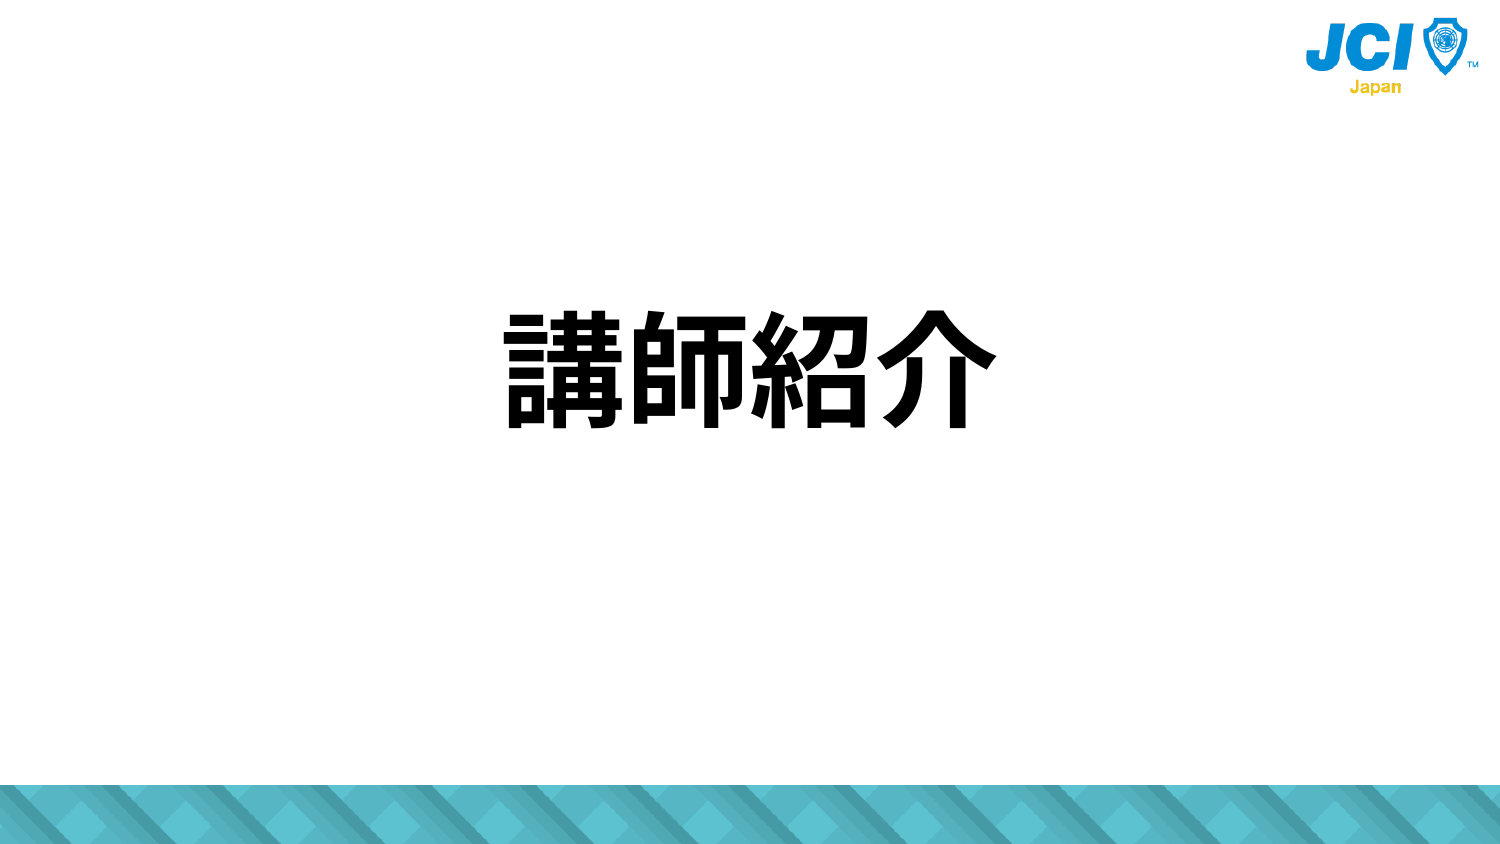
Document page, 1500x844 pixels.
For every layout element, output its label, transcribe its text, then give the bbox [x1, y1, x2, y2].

list 講師紹介 [103, 136, 1397, 708]
picture [0, 0, 1500, 844]
